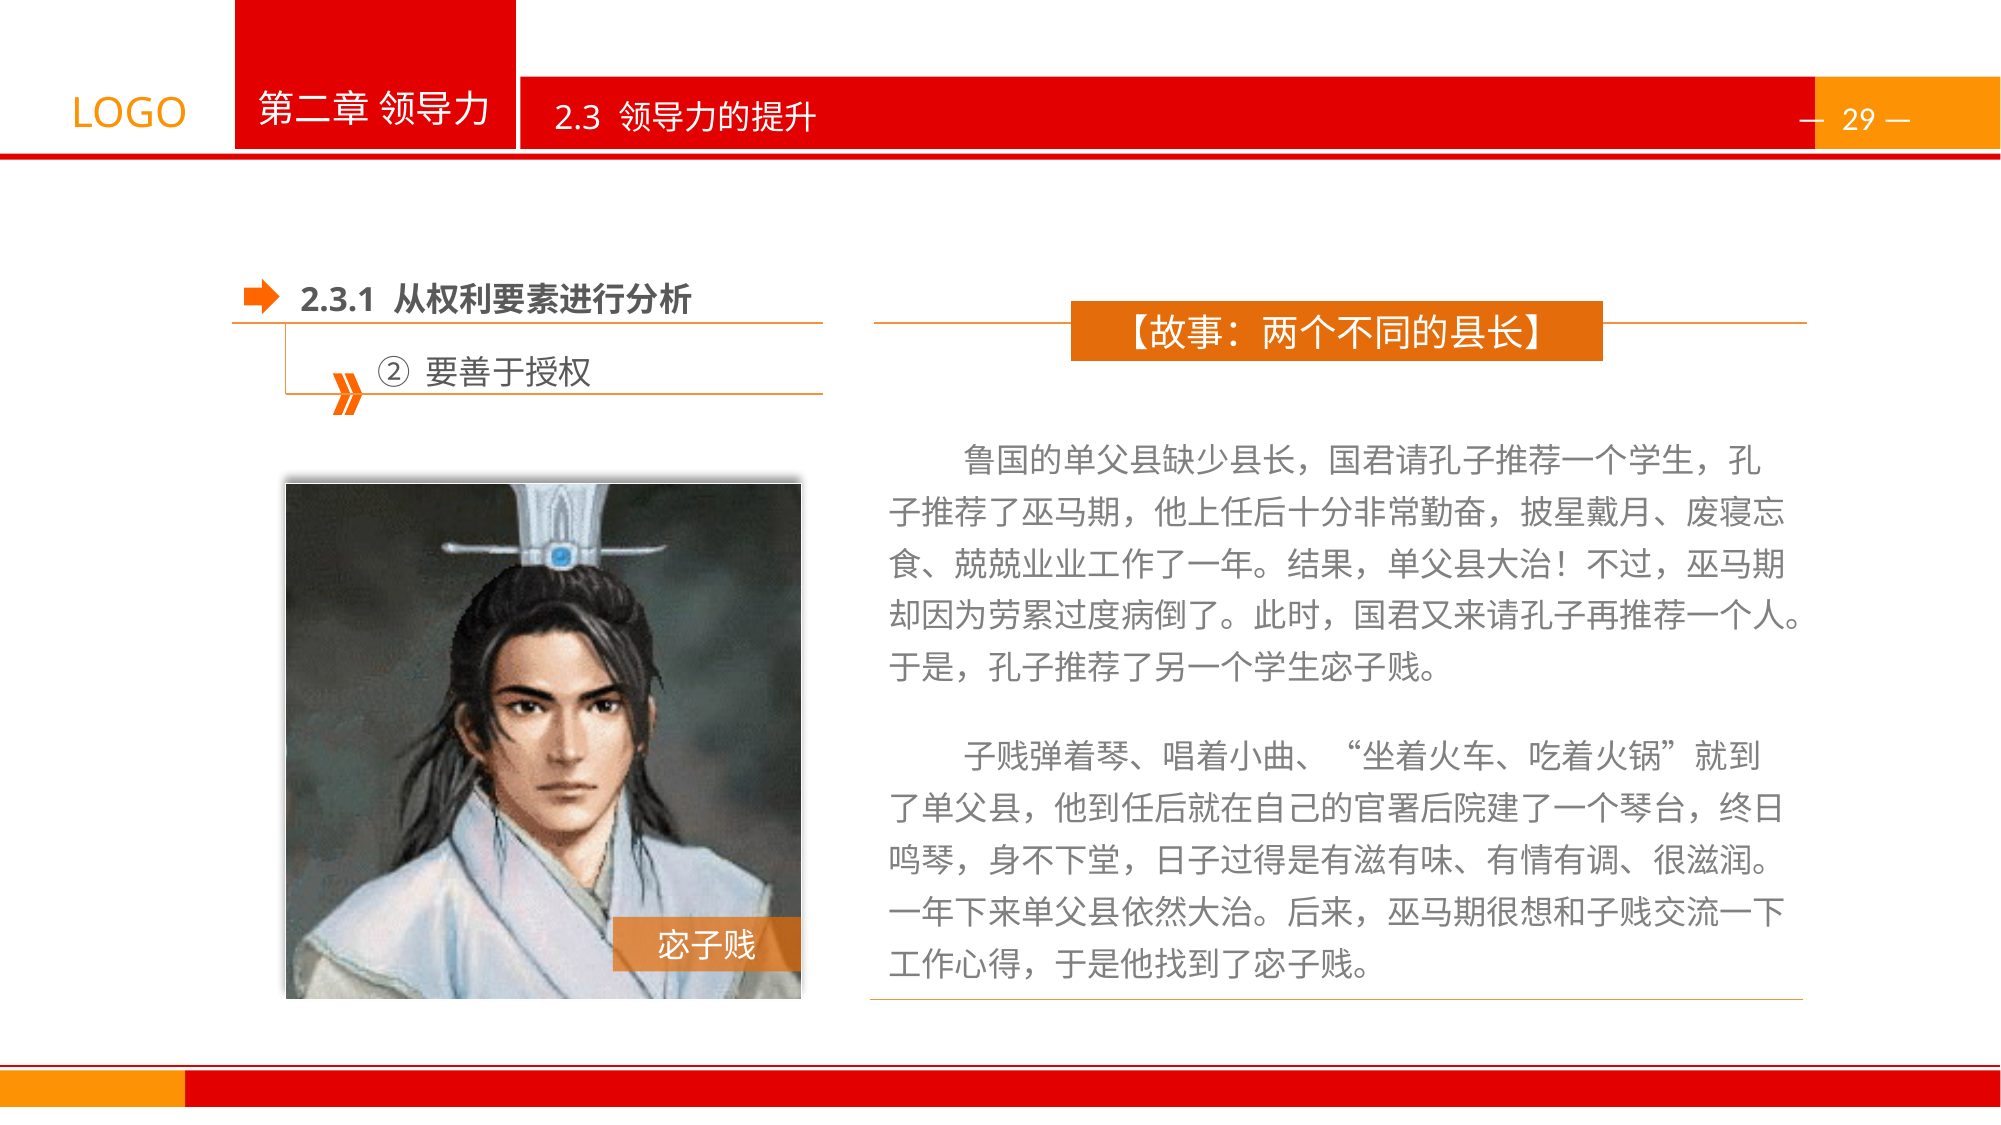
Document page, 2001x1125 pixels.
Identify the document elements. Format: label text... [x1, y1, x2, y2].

text_box 鲁国的单父县缺少县长，国君请孔子推荐一个学生，孔子推荐了巫马期，他上任后十分非常勤奋，披星戴月、废寝忘食、兢兢业业工作了一年。结果，单父县大治！不过，巫马期却因为劳累过度病倒了。此时，国君又来请孔子再推荐一个人。于是，孔子推荐了另一个学生宓子贱。 [873, 419, 1807, 694]
text_box [330, 371, 350, 393]
text_box ② 要善于授权 [362, 339, 936, 399]
text_box [330, 403, 346, 417]
text_box 【故事：两个不同的县长】 [1071, 301, 1603, 322]
text_box 【故事：两个不同的县长】 [1071, 331, 1603, 361]
text_box [242, 276, 282, 317]
text_box 2.3.1 从权利要素进行分析 [285, 266, 859, 326]
text_box [342, 403, 361, 417]
picture [285, 483, 802, 1000]
text_box 子贱弹着琴、唱着小曲、“坐着火车、吃着火锅”就到了单父县，他到任后就在自己的官署后院建了一个琴台，终日鸣琴，身不下堂，日子过得是有滋有味、有情有调、很滋润。一年下来单父县依然大治。后来，巫马期很想和子贱交流一下工作心得，于是他找到了宓子贱。 [873, 715, 1807, 990]
text_box [342, 371, 362, 393]
